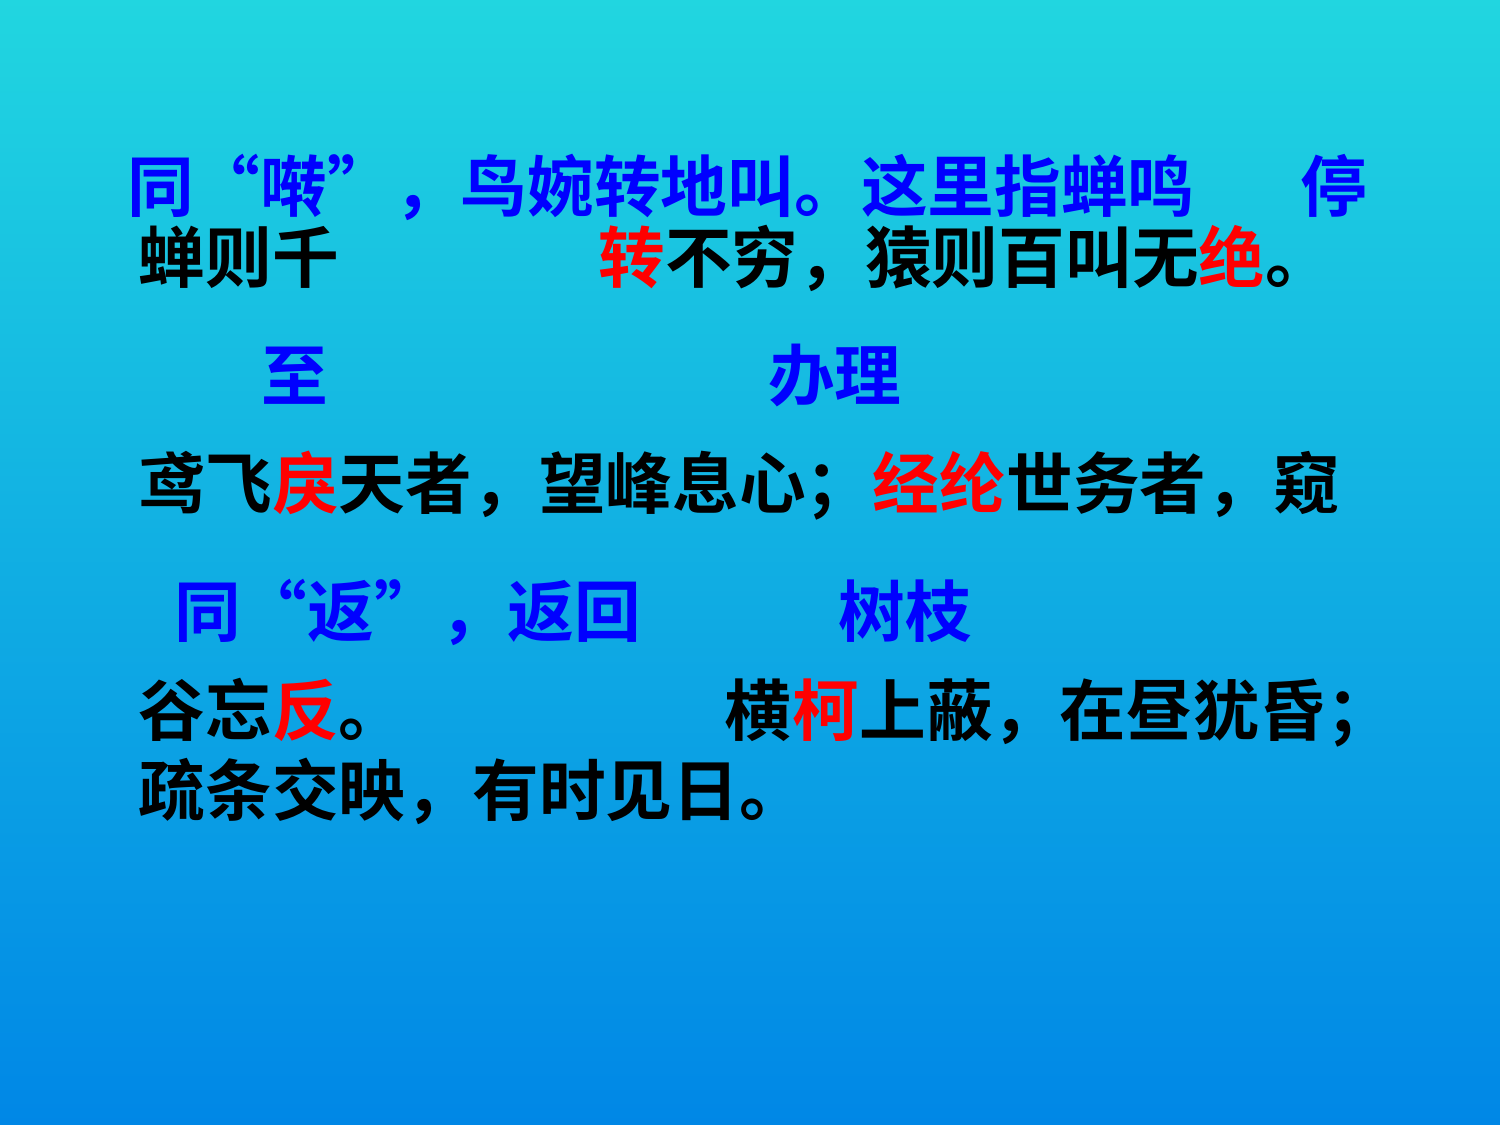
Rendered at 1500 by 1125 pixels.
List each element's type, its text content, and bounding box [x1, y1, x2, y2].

text_box 蝉则千 转不穷，猿则百叫无绝。 鸢飞戾天者，望峰息心；经纶世务者，窥 谷忘反。 横柯上蔽，在昼犹昏；疏条交映，有时见日。 [123, 232, 1412, 326]
text_box 同“返”，返回 树枝 [159, 562, 1447, 658]
text_box 至 办理 [123, 326, 1447, 421]
text_box 蝉则千 转不穷，猿则百叫无绝。 鸢飞戾天者，望峰息心；经纶世务者，窥 谷忘反。 横柯上蔽，在昼犹昏；疏条交映，有时见日。 [123, 421, 1412, 836]
text_box 同“啭”，鸟婉转地叫。这里指蝉鸣 停 [112, 137, 1436, 232]
